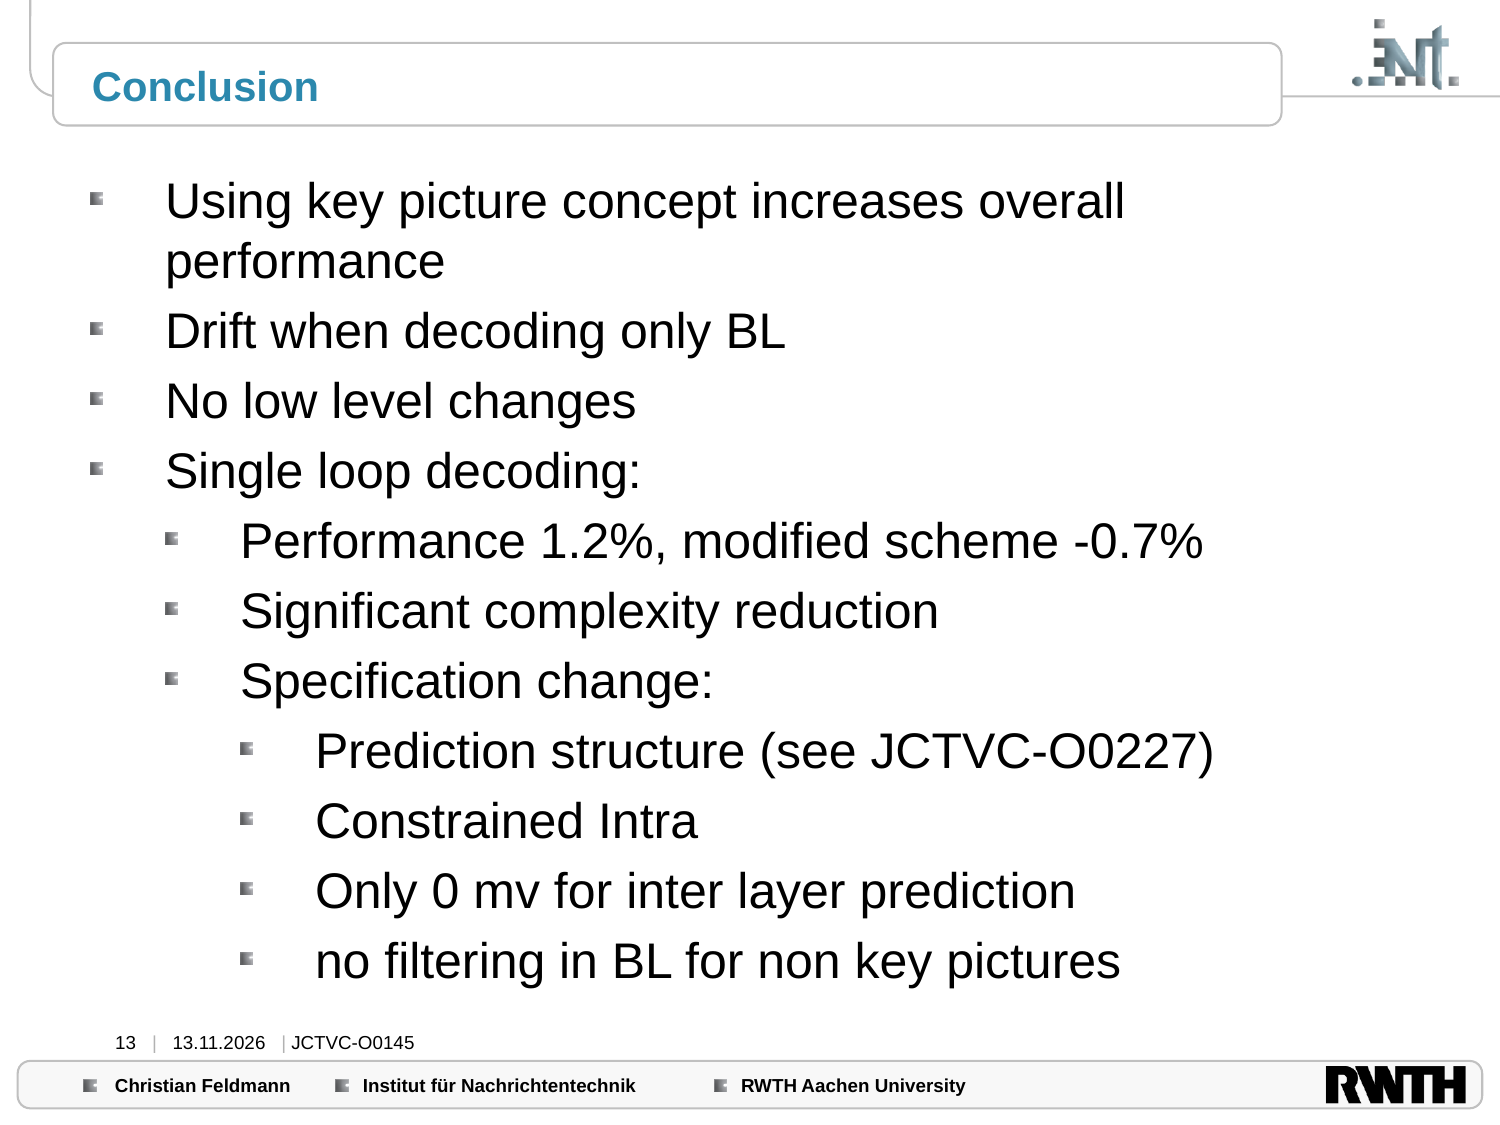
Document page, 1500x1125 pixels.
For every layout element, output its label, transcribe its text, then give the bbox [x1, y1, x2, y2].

picture [1325, 1067, 1468, 1104]
picture [165, 602, 178, 615]
picture [90, 392, 103, 405]
picture [240, 952, 253, 965]
picture [83, 1079, 97, 1092]
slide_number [100, 1023, 1471, 1067]
picture [240, 882, 253, 895]
list Using key picture concept increases overall performance Drift when decoding only BL No low level changes Single loop decoding: Performance 1.2%, modified scheme -0.7% Significant complexity reduction Specification change: Prediction structure (see JCTVC-O0227) Constrained Intra Only 0 mv for inter layer prediction no filtering in BL for non key pictures [75, 160, 1425, 1000]
picture [90, 192, 103, 205]
title Conclusion [76, 48, 1412, 120]
picture [240, 742, 253, 755]
picture [90, 322, 103, 335]
picture [335, 1079, 349, 1092]
picture [714, 1079, 727, 1092]
picture [1352, 19, 1459, 90]
picture [165, 532, 178, 545]
picture [165, 672, 178, 685]
picture [240, 812, 253, 825]
picture [90, 462, 103, 475]
